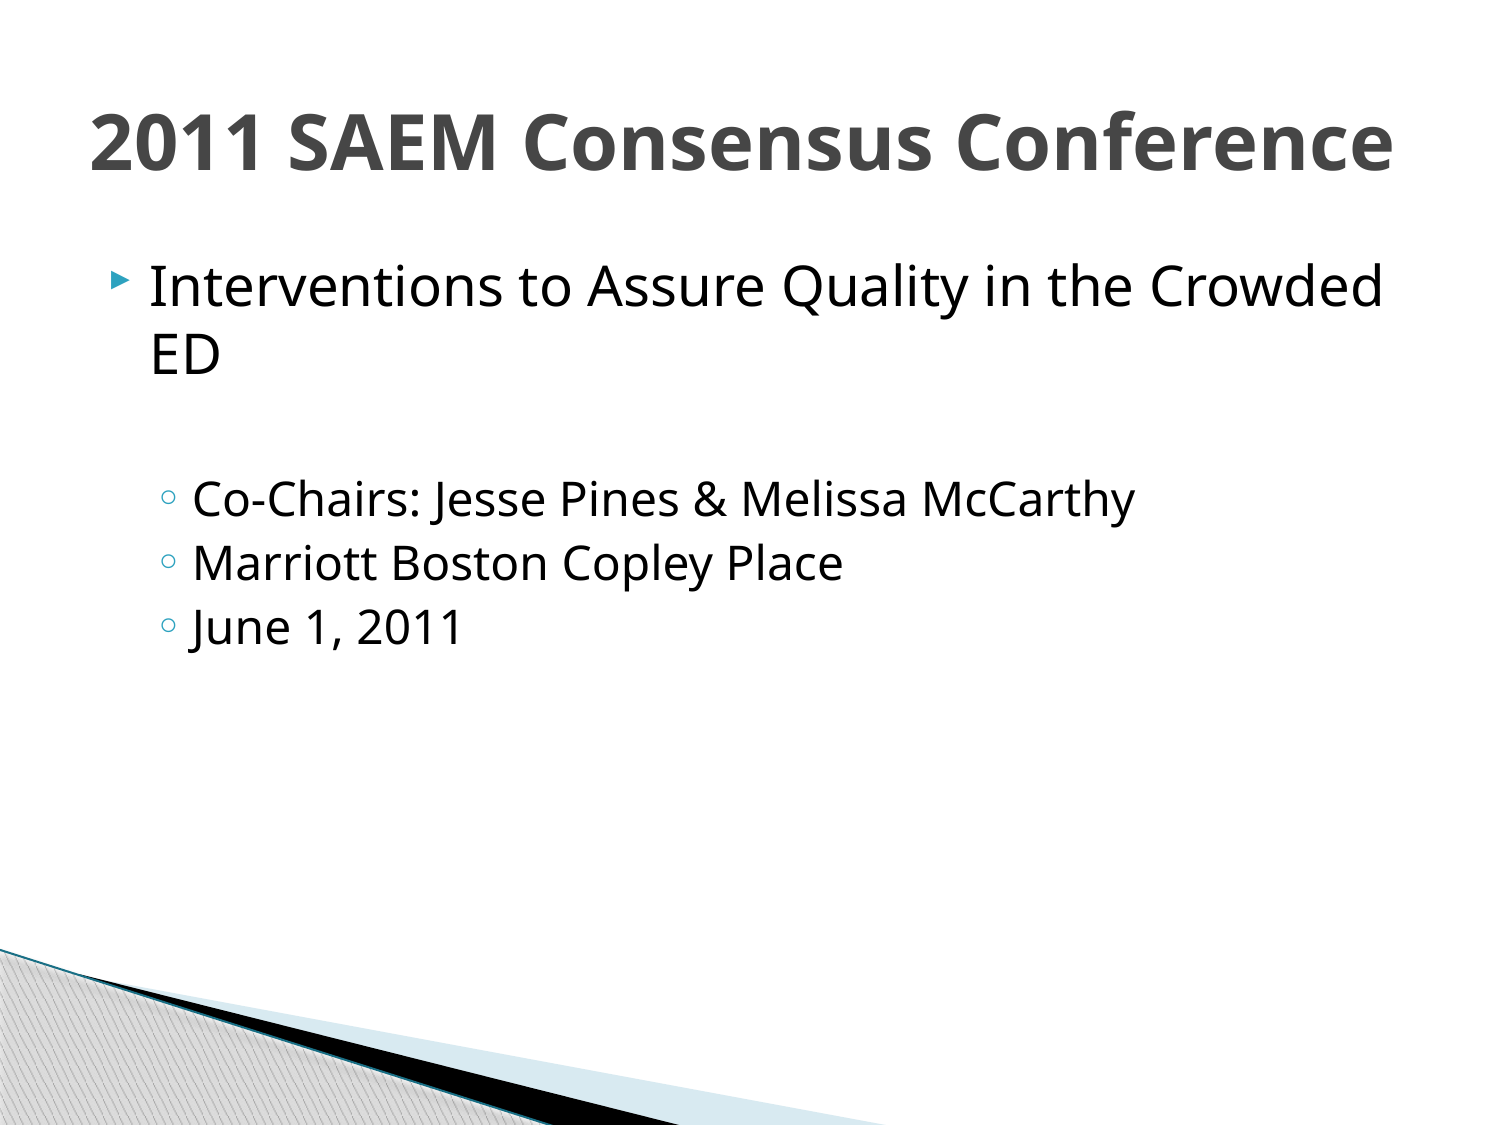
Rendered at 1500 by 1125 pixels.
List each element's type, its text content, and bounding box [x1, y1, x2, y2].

title 2011 SAEM Consensus Conference [75, 45, 1425, 233]
list Interventions to Assure Quality in the Crowded ED Co-Chairs: Jesse Pines & Melissa McCarthy Marriott Boston Copley Place June 1, 2011 [74, 242, 1426, 986]
